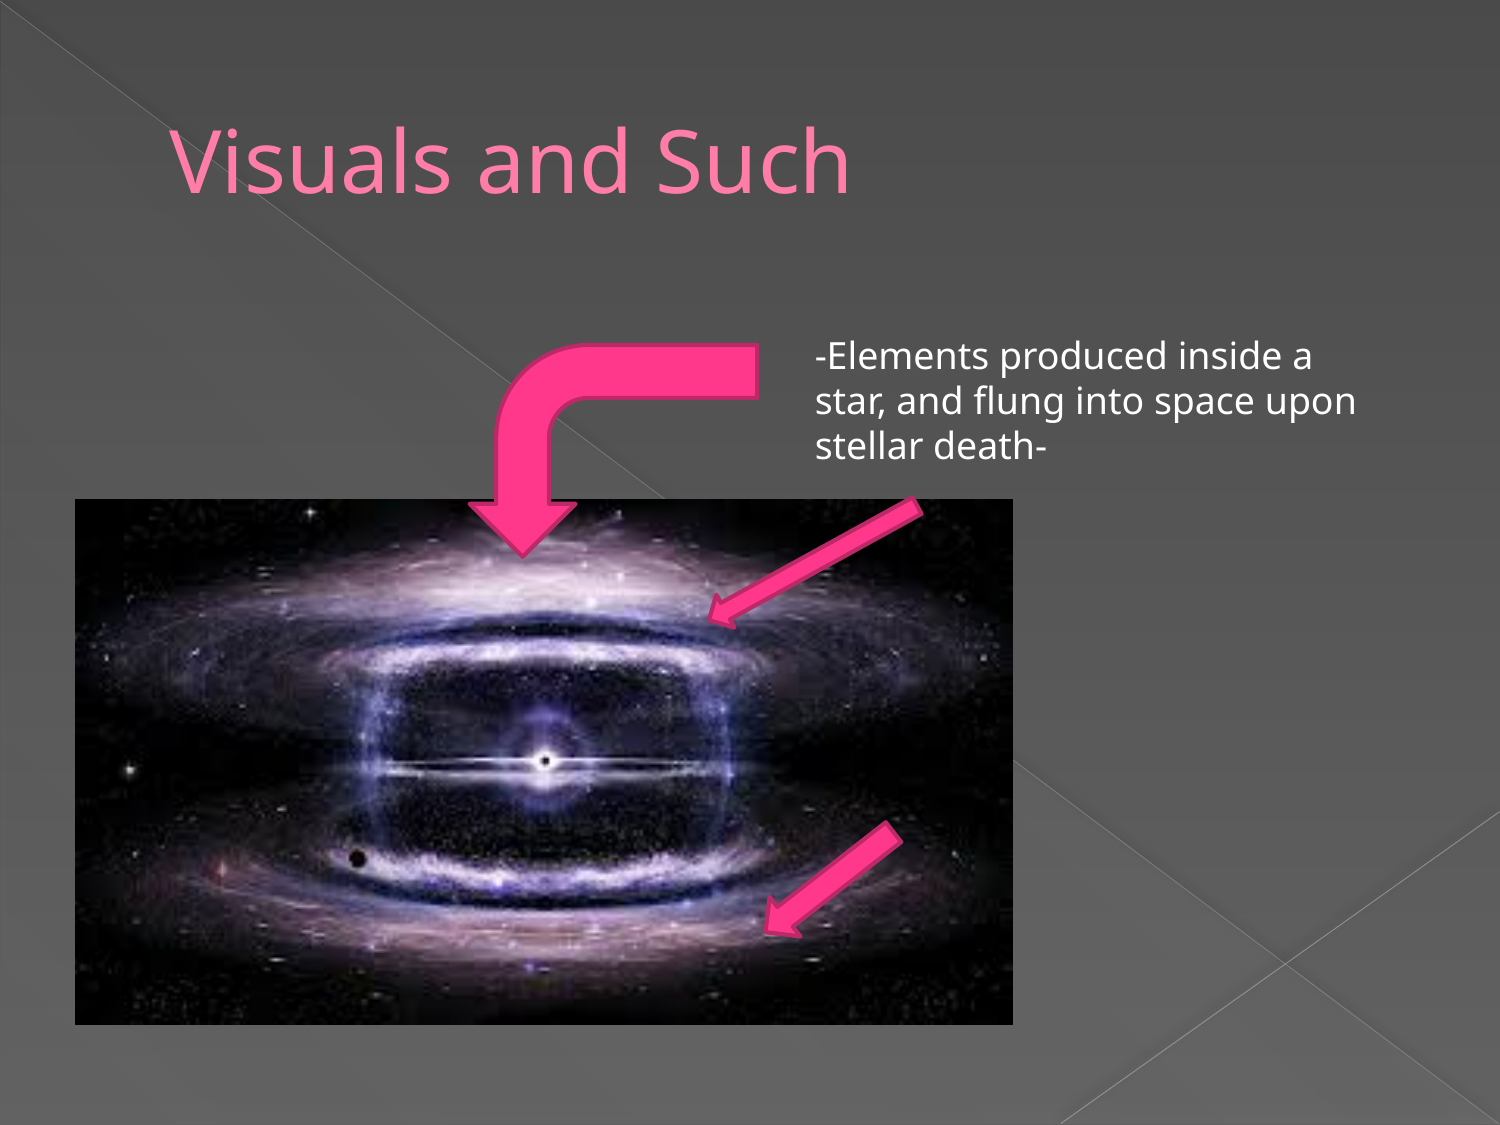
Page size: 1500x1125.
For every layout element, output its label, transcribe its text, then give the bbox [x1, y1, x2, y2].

text_box [494, 342, 760, 487]
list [74, 499, 1013, 1026]
text_box -Elements produced inside a star, and flung into space upon stellar death- [799, 324, 1400, 475]
title Visuals and Such [75, 43, 1425, 274]
